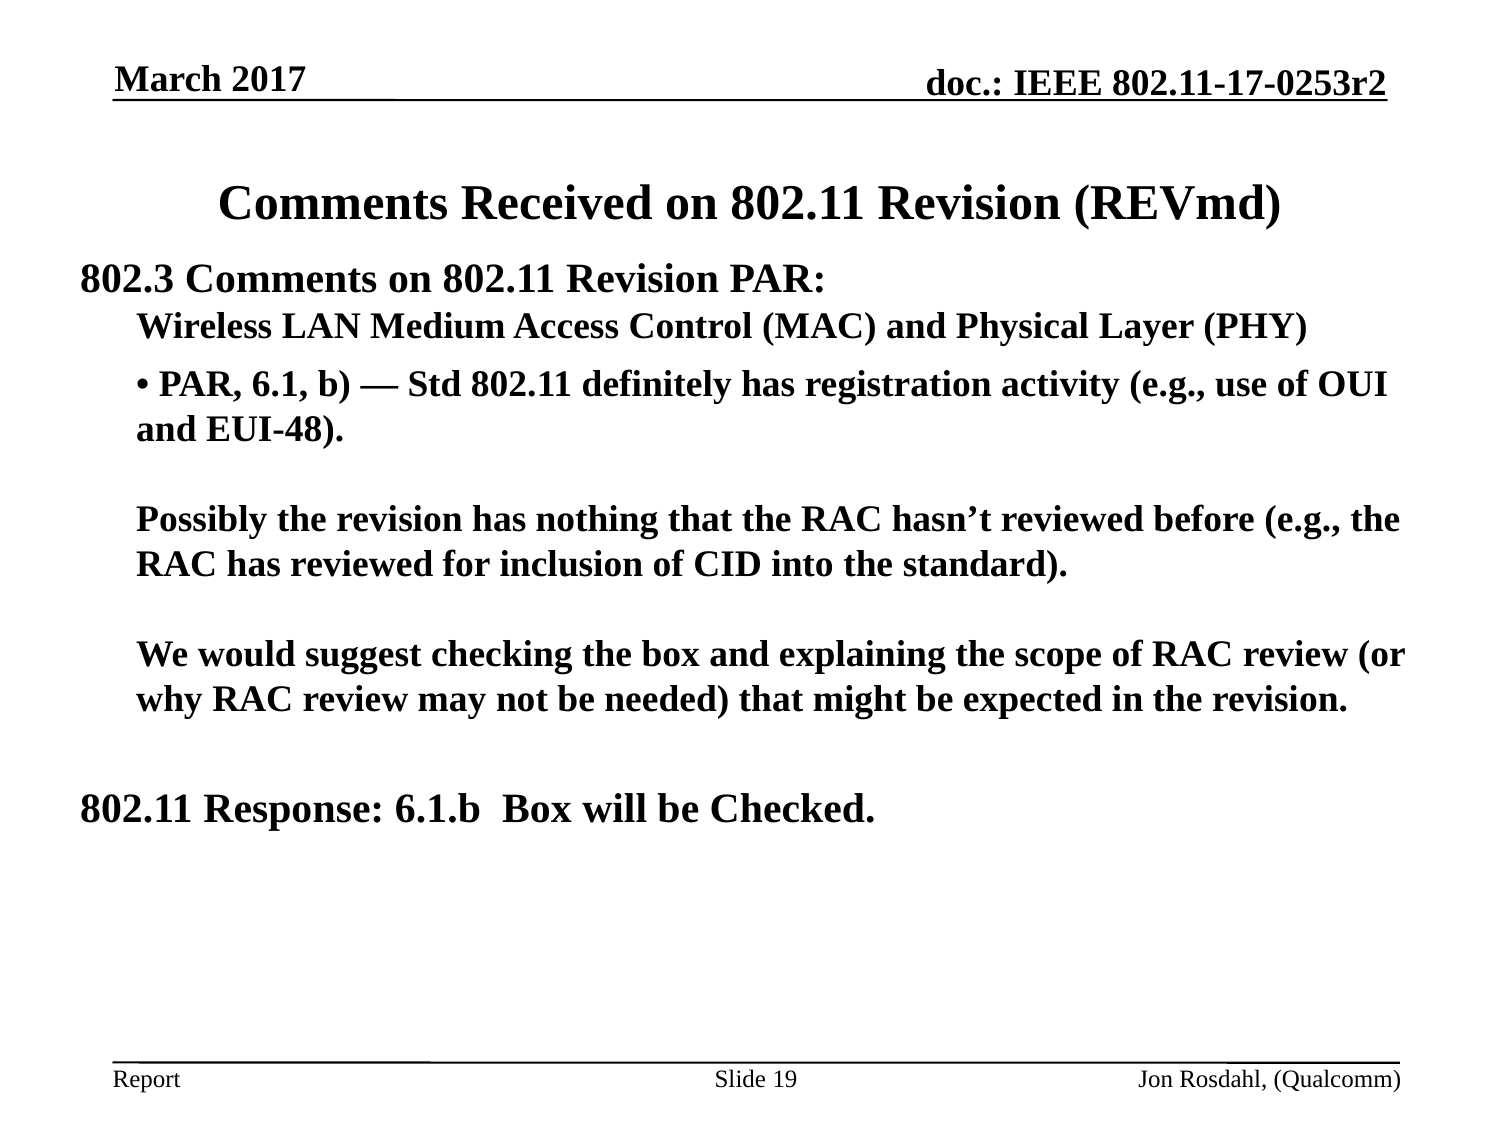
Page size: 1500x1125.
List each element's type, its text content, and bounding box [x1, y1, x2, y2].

list 802.3 Comments on 802.11 Revision PAR: Wireless LAN Medium Access Control (MAC) and Physical Layer (PHY) • PAR, 6.1, b) — Std 802.11 definitely has registration activity (e.g., use of OUI and EUI-48). Possibly the revision has nothing that the RAC hasn’t reviewed before (e.g., the RAC has reviewed for inclusion of CID into the standard). We would suggest checking the box and explaining the scope of RAC review (or why RAC review may not be needed) that might be expected in the revision. 802.11 Response: 6.1.b Box will be Checked. [64, 243, 1424, 1063]
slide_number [114, 54, 423, 100]
title Comments Received on 802.11 Revision (REVmd) [112, 112, 1388, 243]
slide_number Slide 19 [712, 1061, 800, 1123]
footer Jon Rosdahl, (Qualcomm) [878, 1061, 1402, 1093]
